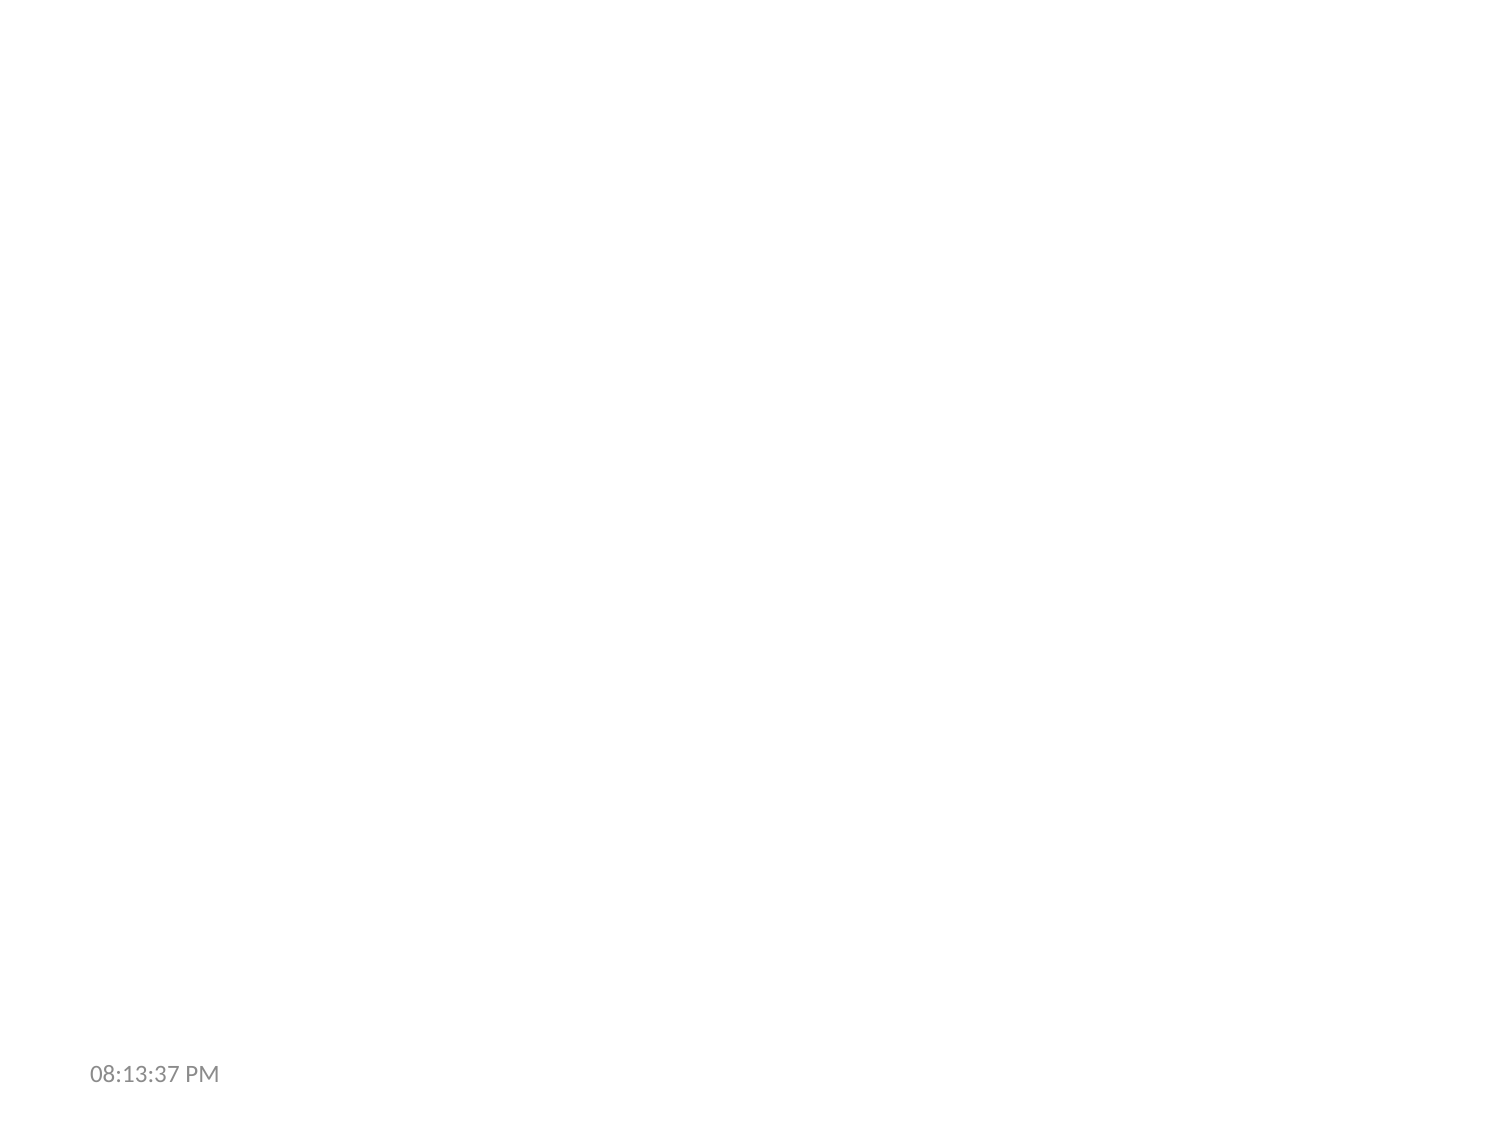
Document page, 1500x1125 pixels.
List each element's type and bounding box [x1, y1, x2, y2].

slide_number [75, 1042, 425, 1103]
